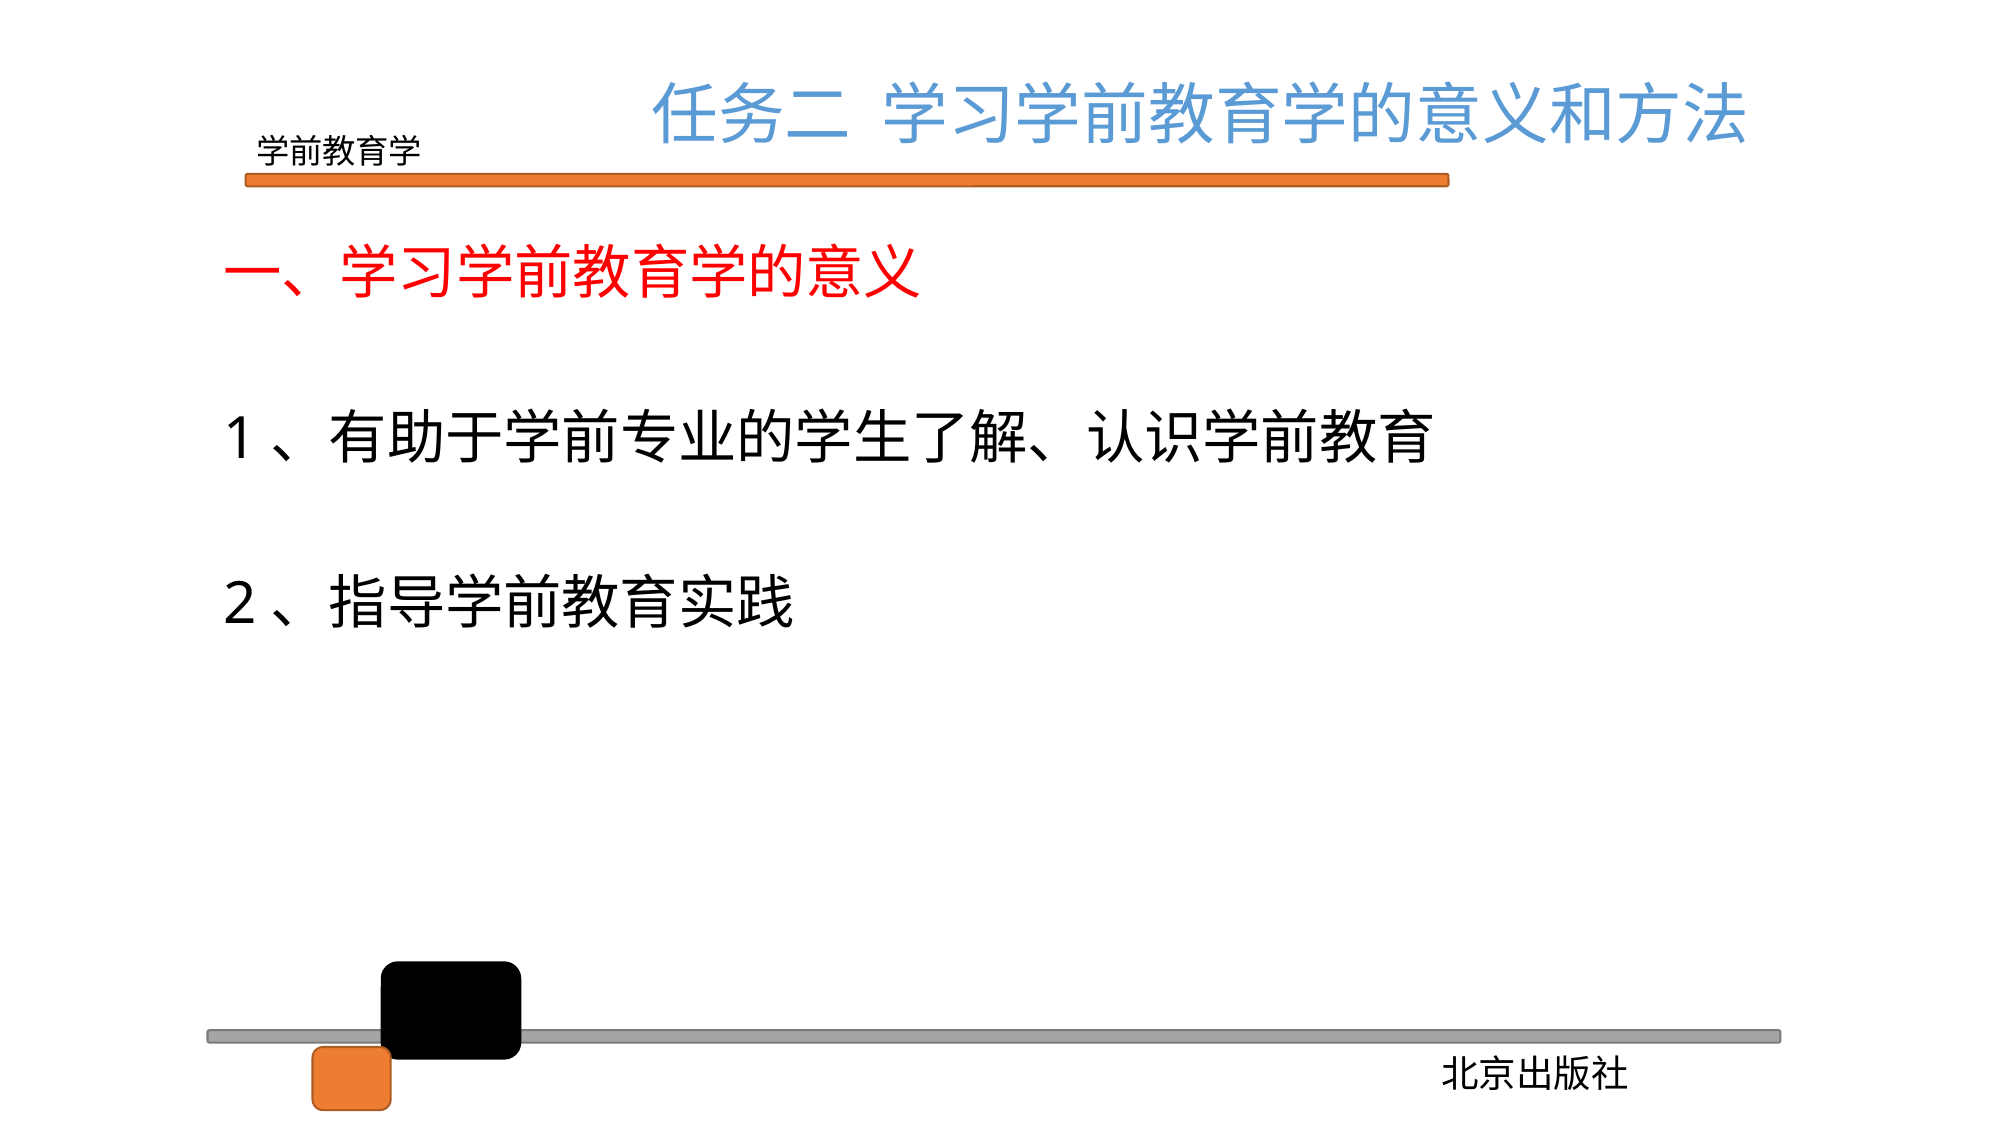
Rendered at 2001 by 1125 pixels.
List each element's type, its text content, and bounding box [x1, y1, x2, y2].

text_box 任务二 学习学前教育学的意义和方法 [636, 64, 1765, 160]
text_box 一、学习学前教育学的意义 1、有助于学前专业的学生了解、认识学前教育 2、指导学前教育实践 [208, 192, 1864, 643]
